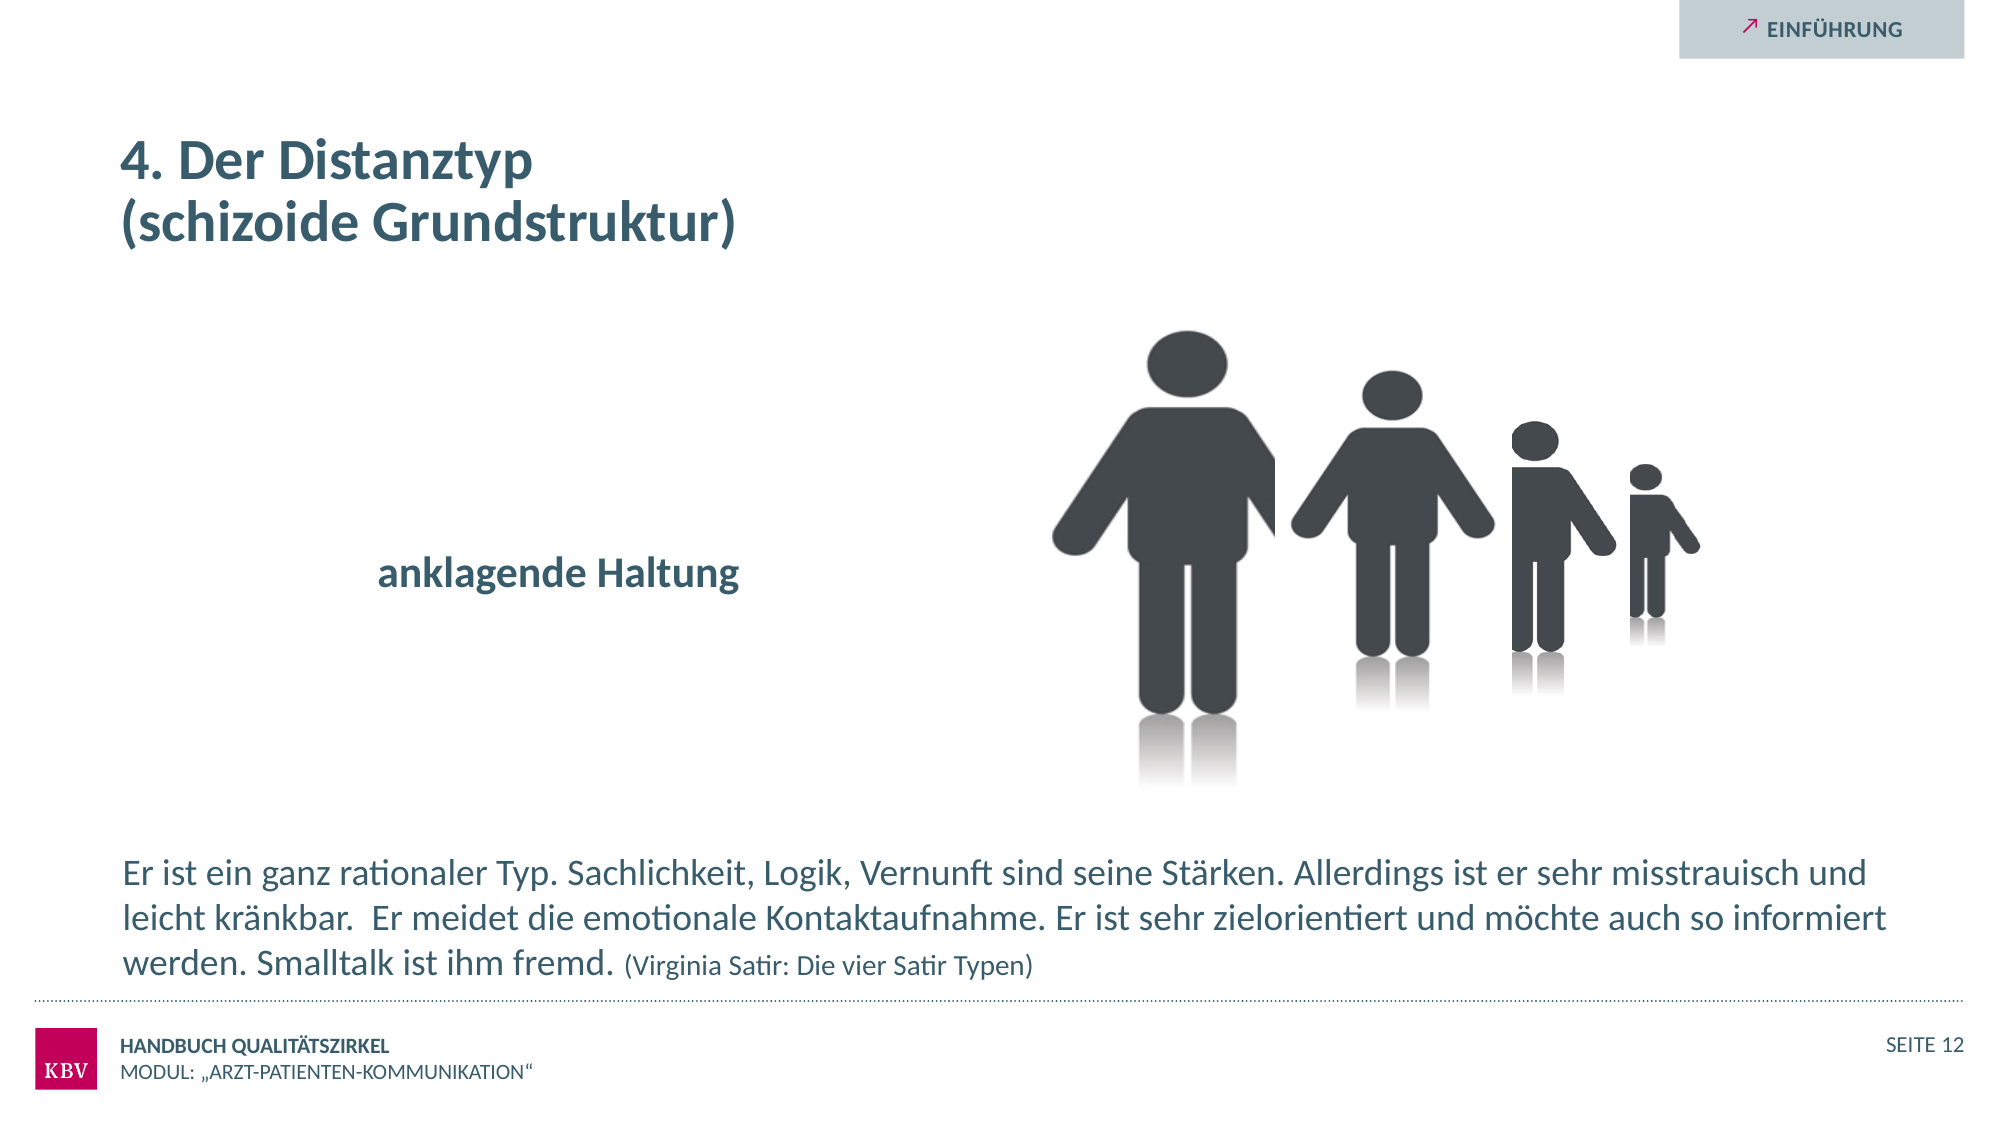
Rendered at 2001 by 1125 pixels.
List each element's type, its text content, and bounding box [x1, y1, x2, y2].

slide_number Seite 12 [1787, 1030, 1965, 1057]
footer Handbuch Qualitätszirkel [120, 1036, 1668, 1057]
text_box anklagende Haltung [0, 540, 1031, 640]
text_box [1031, 310, 1709, 802]
list Einführung [1679, 0, 1965, 59]
picture [1275, 355, 1512, 722]
title 4. Der Distanztyp (schizoide Grundstruktur) [120, 129, 1880, 201]
slide_number Modul: „Arzt-Patienten-Kommunikation“ [120, 1057, 1668, 1084]
text_box Er ist ein ganz rationaler Typ. Sachlichkeit, Logik, Vernunft sind seine Stärken. Allerdings ist er sehr misstrauisch und leicht kränkbar. Er meidet die emotionale Kontaktaufnahme. Er ist sehr zielorientiert und möchte auch so informiert werden. Smalltalk ist ihm fremd. (Virginia Satir: Die vier Satir Typen) [107, 840, 1920, 1036]
